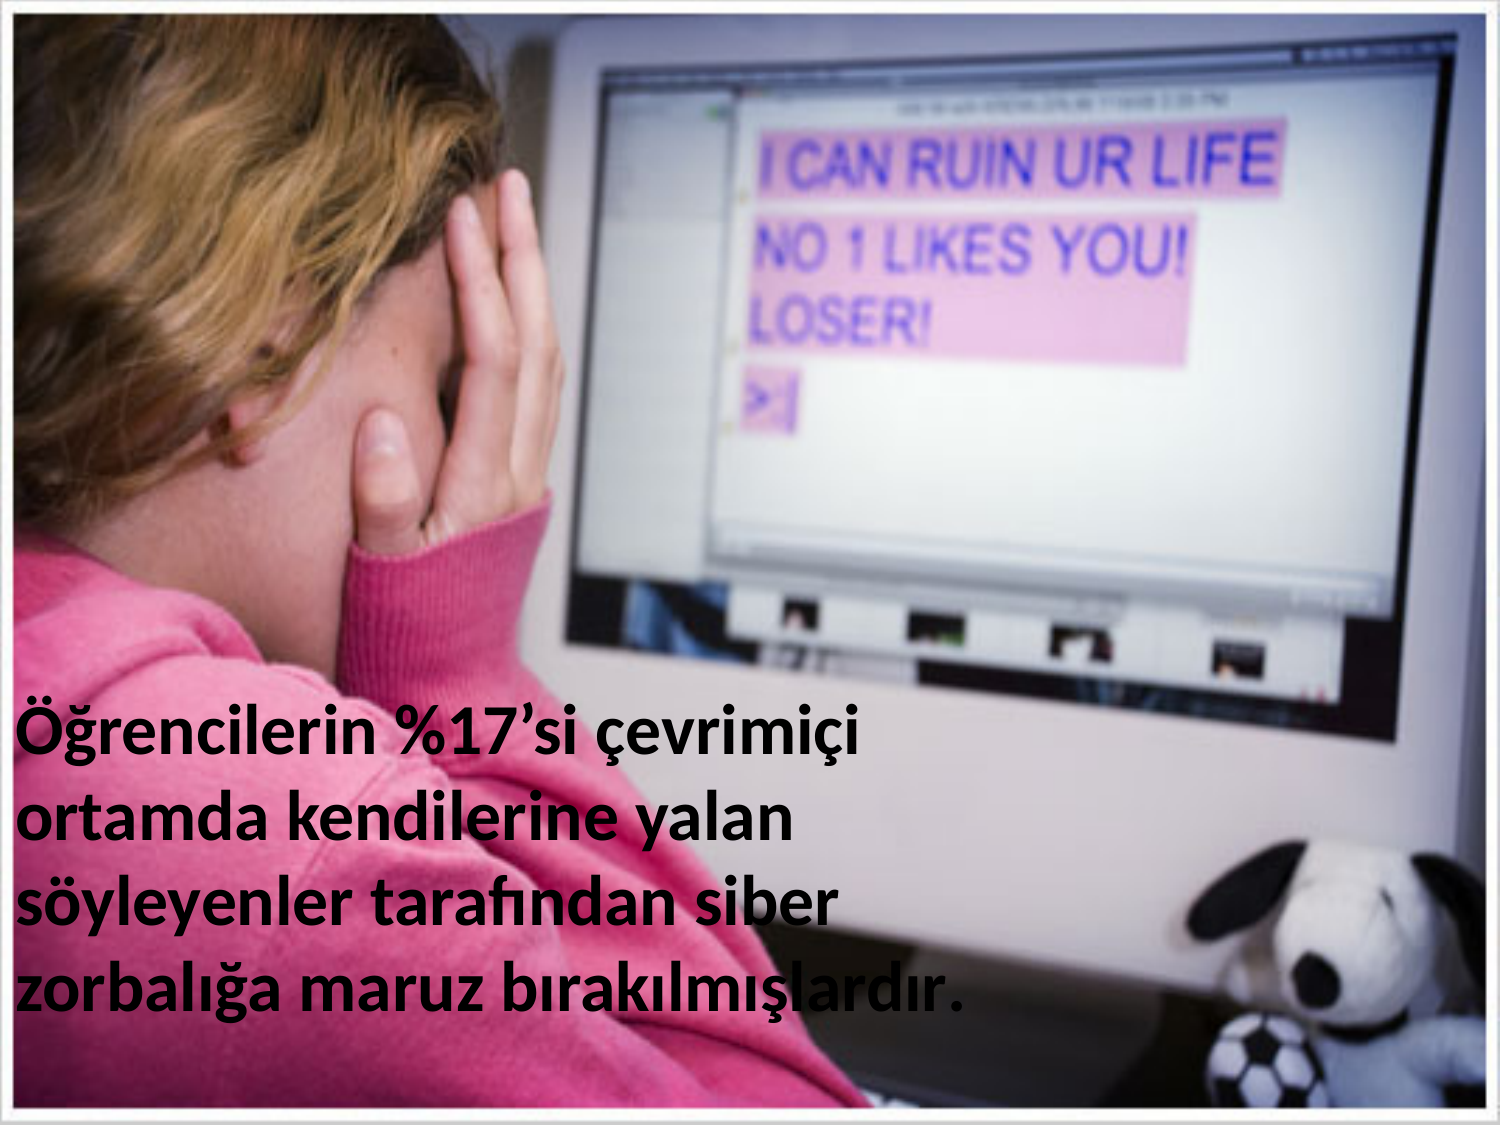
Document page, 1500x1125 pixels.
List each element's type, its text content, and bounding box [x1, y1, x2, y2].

list Öğrencilerin %17’si çevrimiçi ortamda kendilerine yalan söyleyenler tarafından siber zorbalığa maruz bırakılmışlardır. [0, 674, 988, 1101]
picture [0, 0, 1500, 1125]
